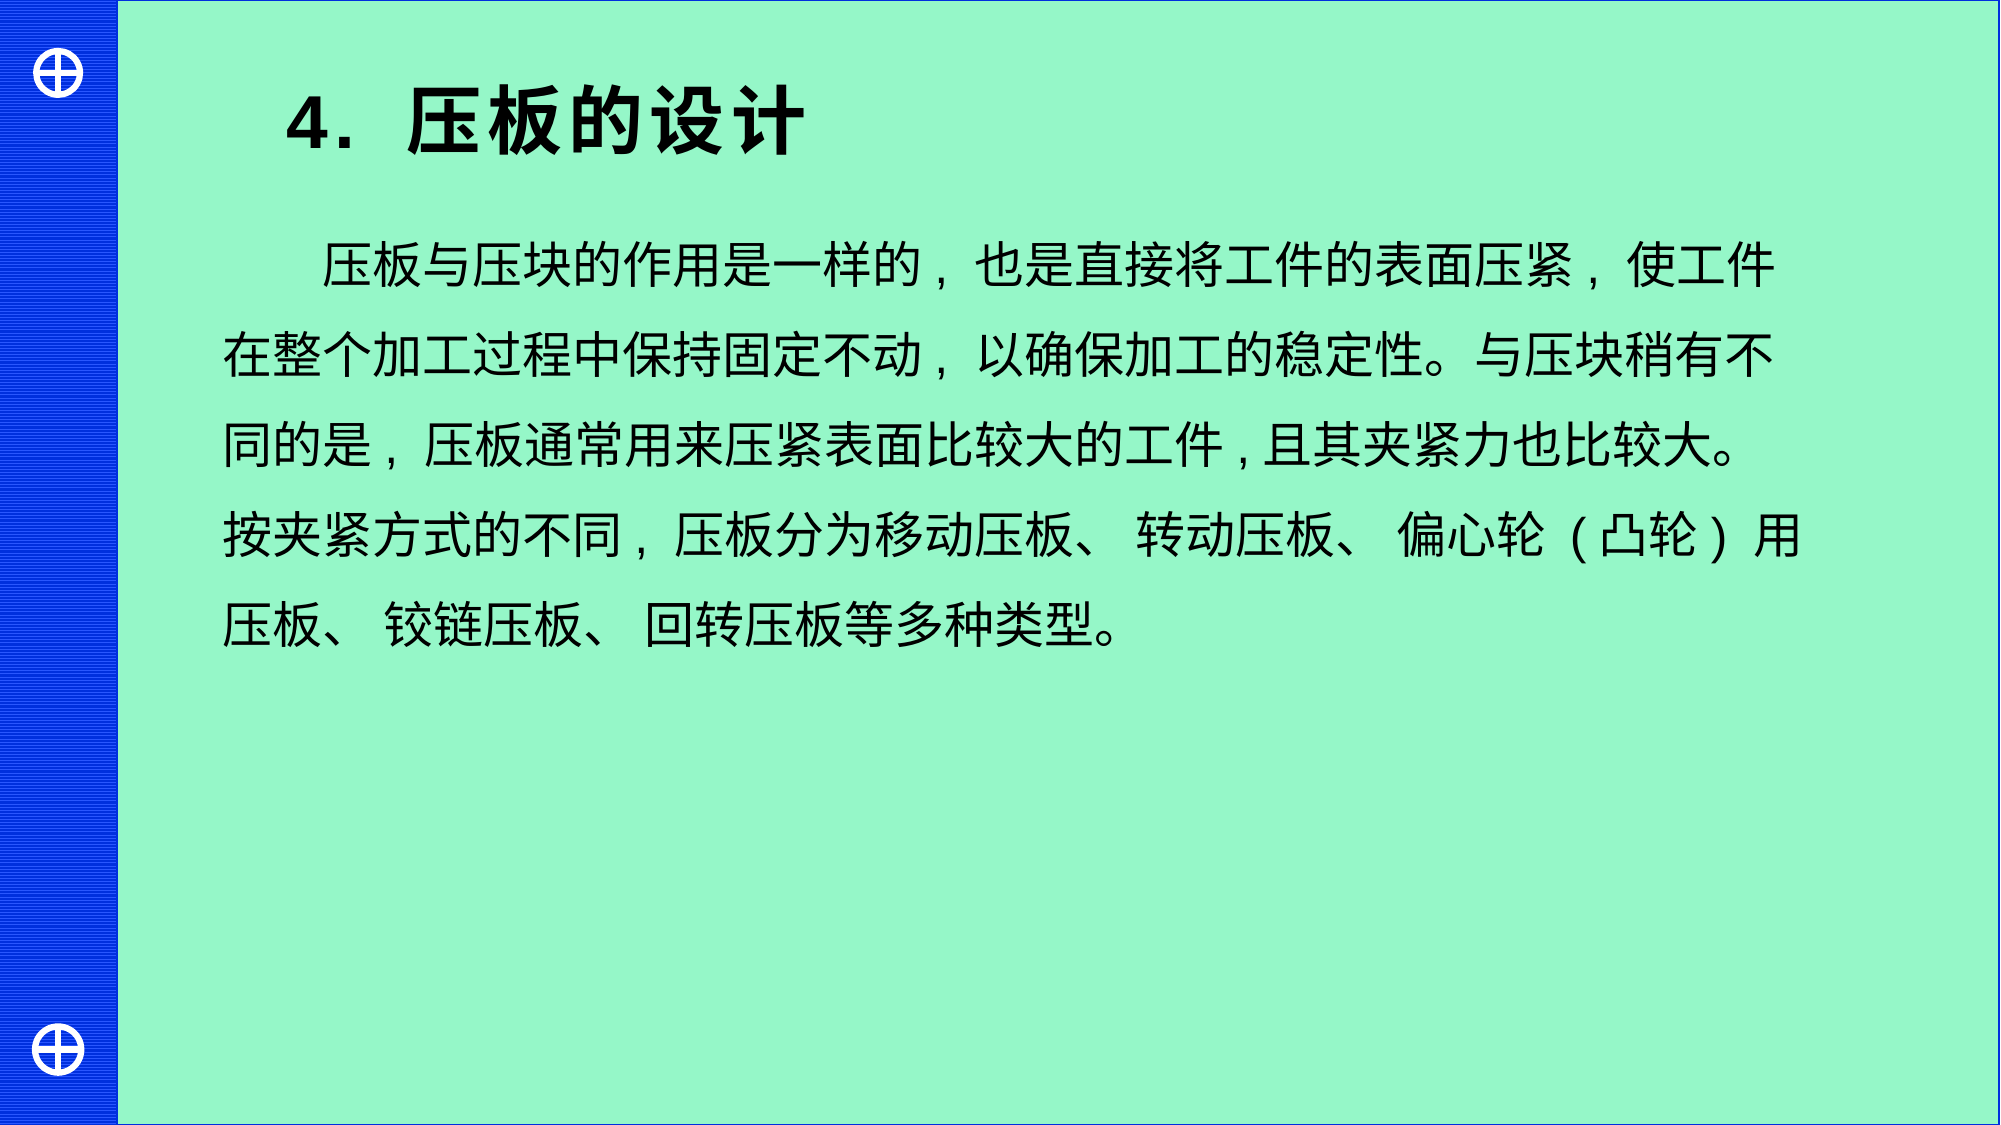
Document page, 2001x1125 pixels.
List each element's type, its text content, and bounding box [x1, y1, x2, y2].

text_box 4. 压板的设计 [163, 50, 1451, 172]
text_box 压板与压块的作用是一样的, 也是直接将工件的表面压紧, 使工件在整个加工过程中保持固定不动, 以确保加工的稳定性。与压块稍有不同的是, 压板通常用来压紧表面比较大的工件,且其夹紧力也比较大。 按夹紧方式的不同, 压板分为移动压板、 转动压板、 偏心轮 (凸轮) 用压板、 铰链压板、 回转压板等多种类型。 [207, 195, 1819, 661]
